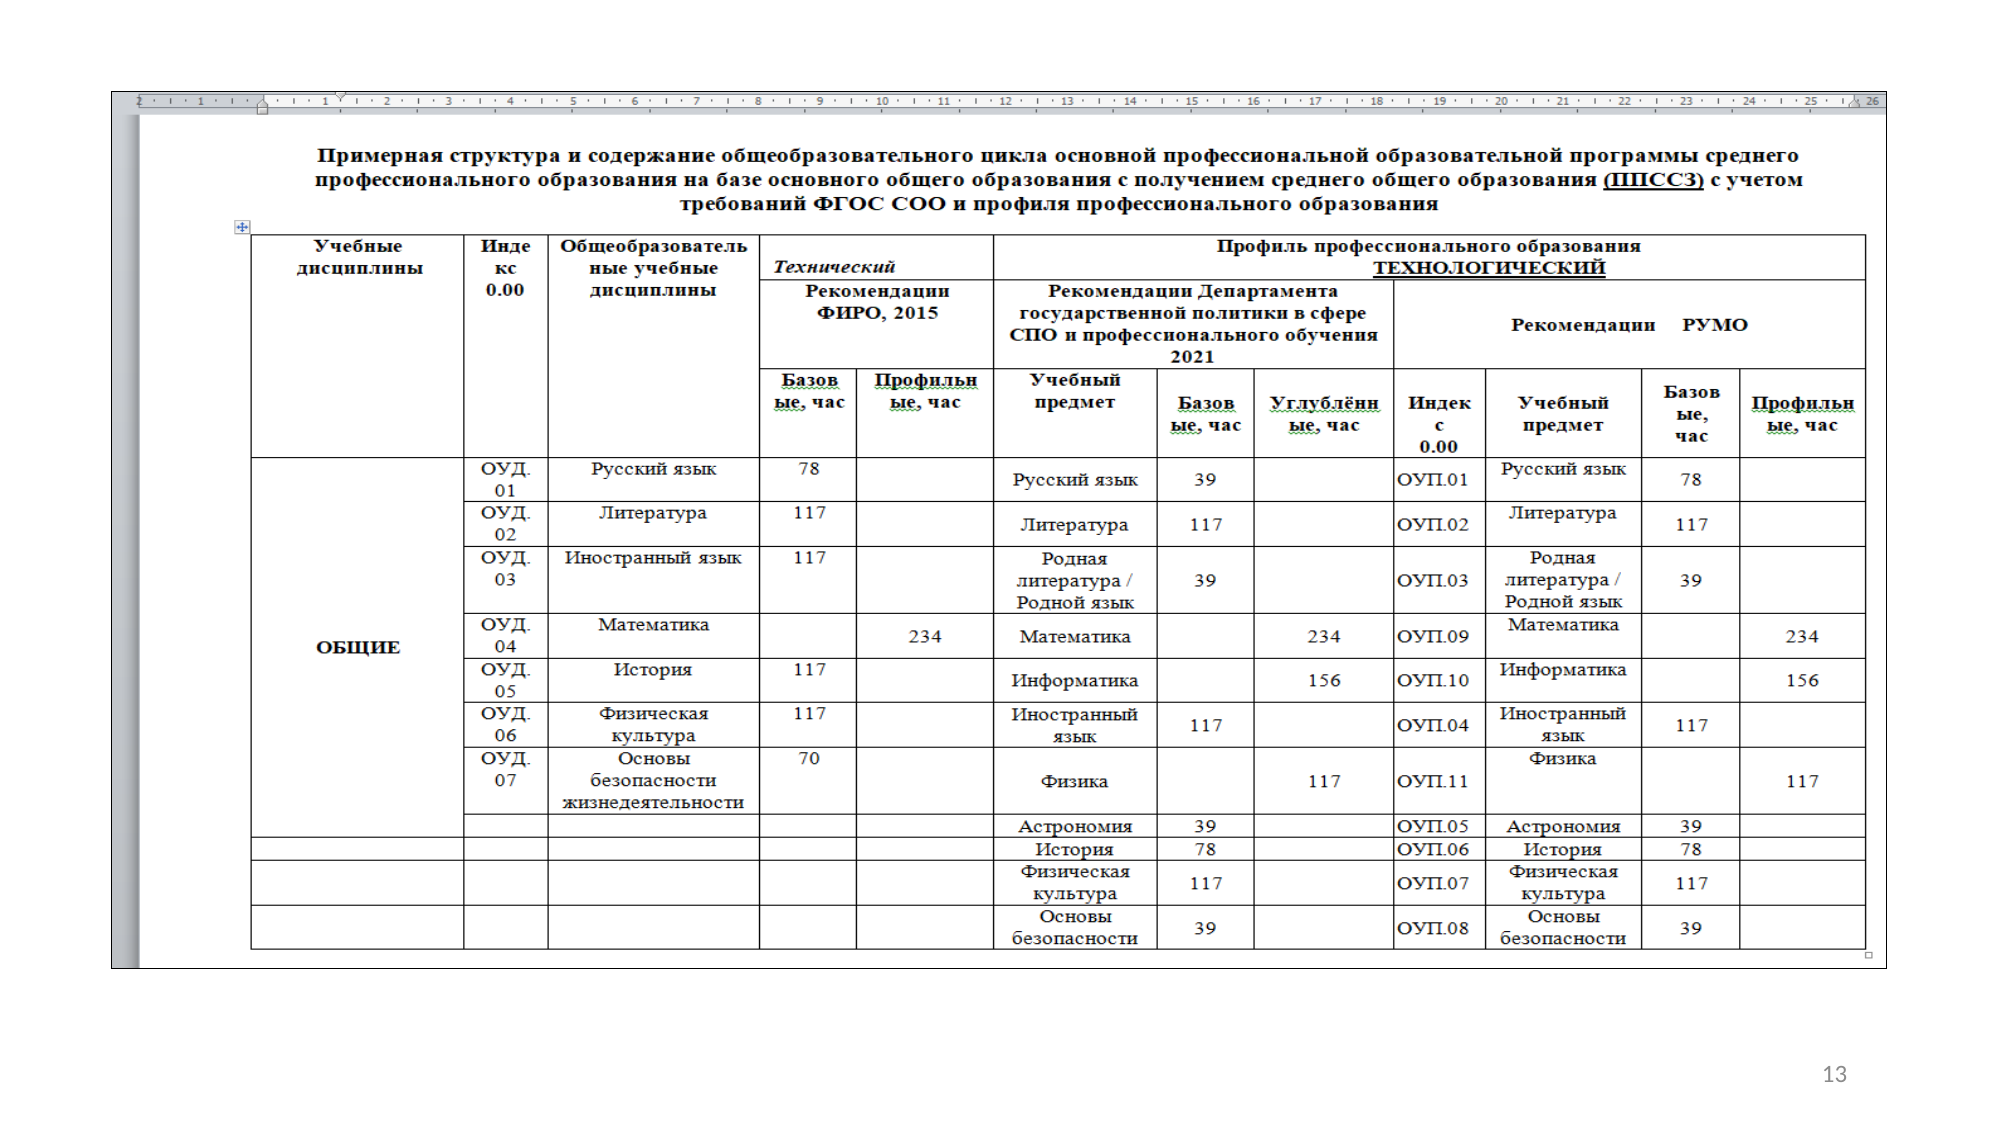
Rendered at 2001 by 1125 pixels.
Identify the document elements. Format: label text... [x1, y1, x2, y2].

picture [111, 90, 1887, 969]
slide_number 13 [1412, 1042, 1863, 1103]
